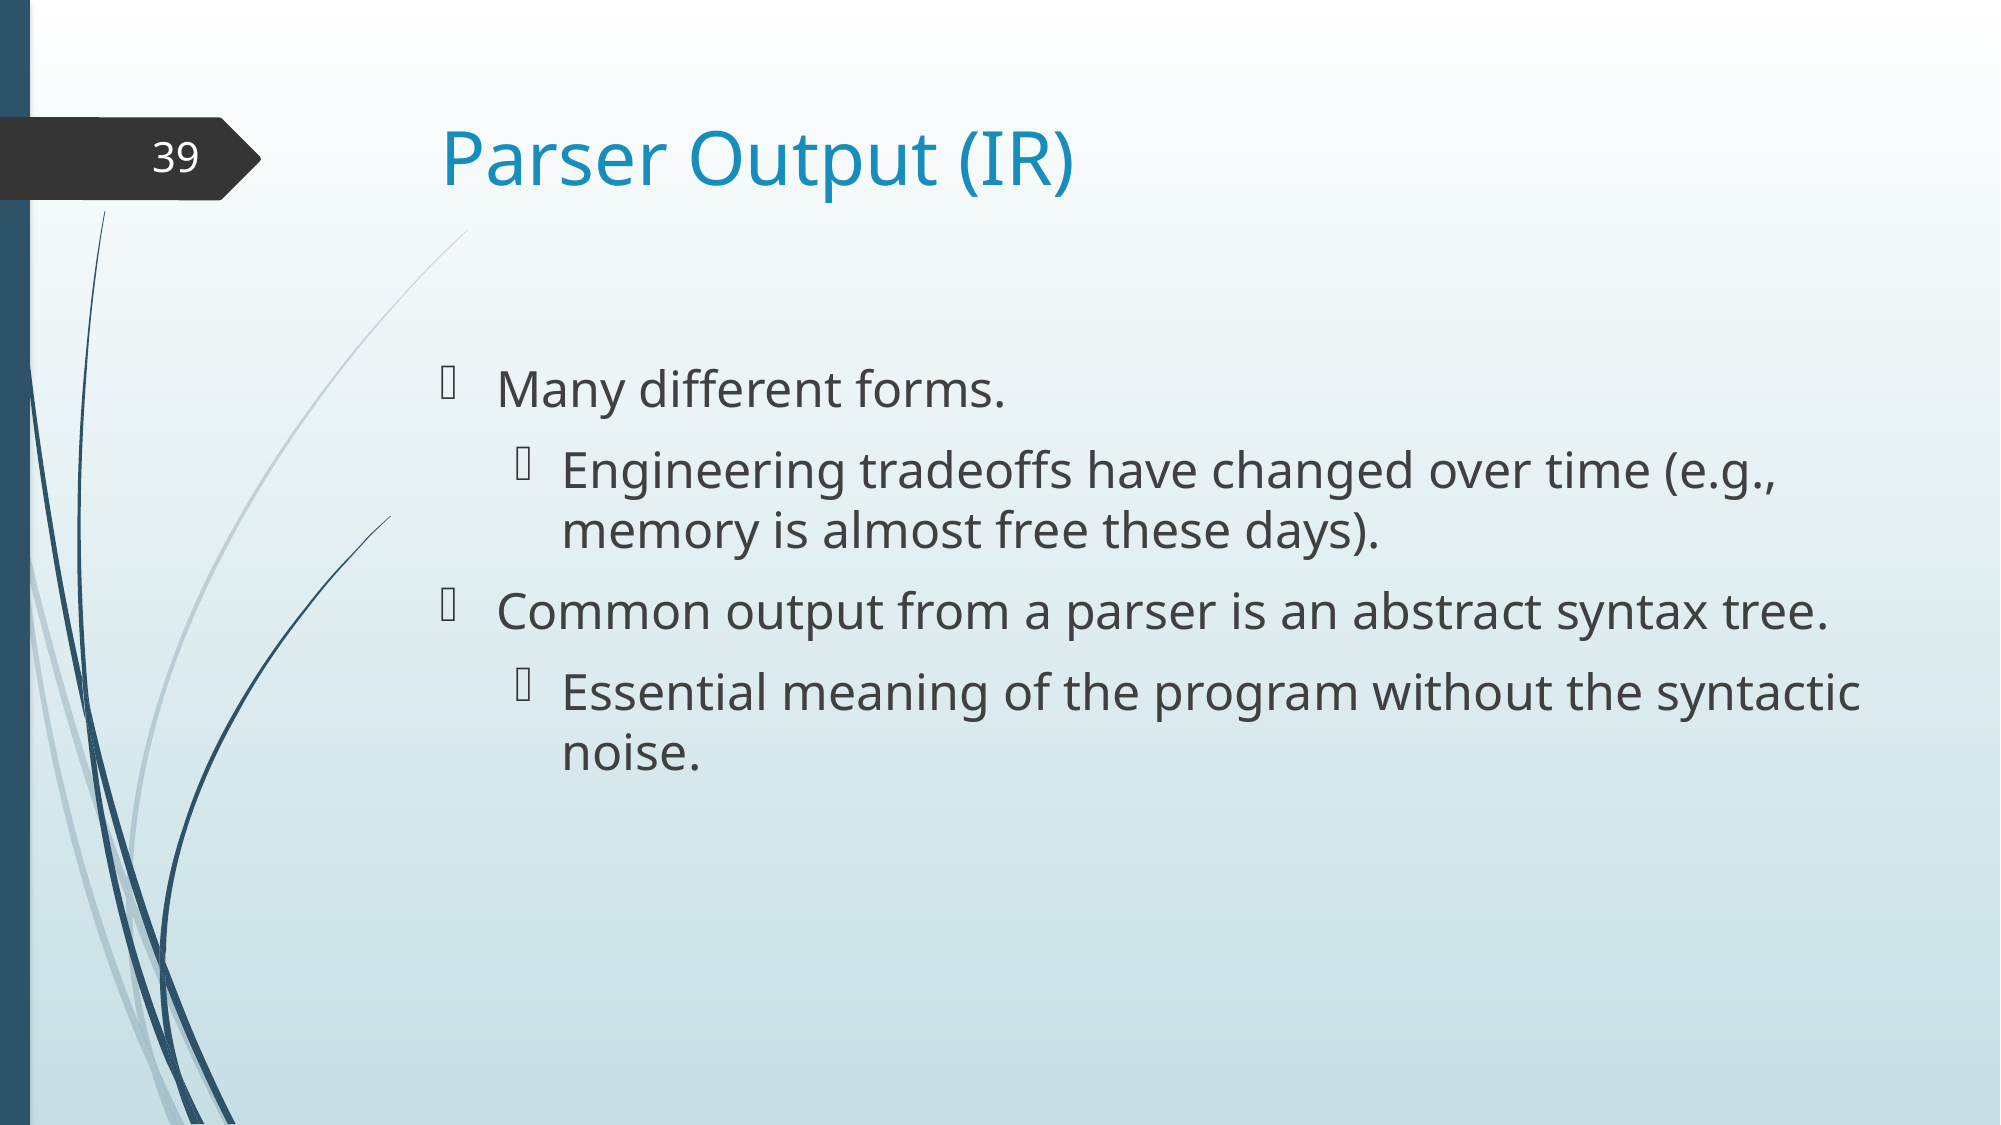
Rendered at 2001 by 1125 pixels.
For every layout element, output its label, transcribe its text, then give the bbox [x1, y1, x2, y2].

title Parser Output (IR) [425, 102, 1888, 313]
list Many different forms. Engineering tradeoffs have changed over time (e.g., memory is almost free these days). Common output from a parser is an abstract syntax tree. Essential meaning of the program without the syntactic noise. [424, 350, 1888, 988]
slide_number 39 [87, 129, 216, 190]
